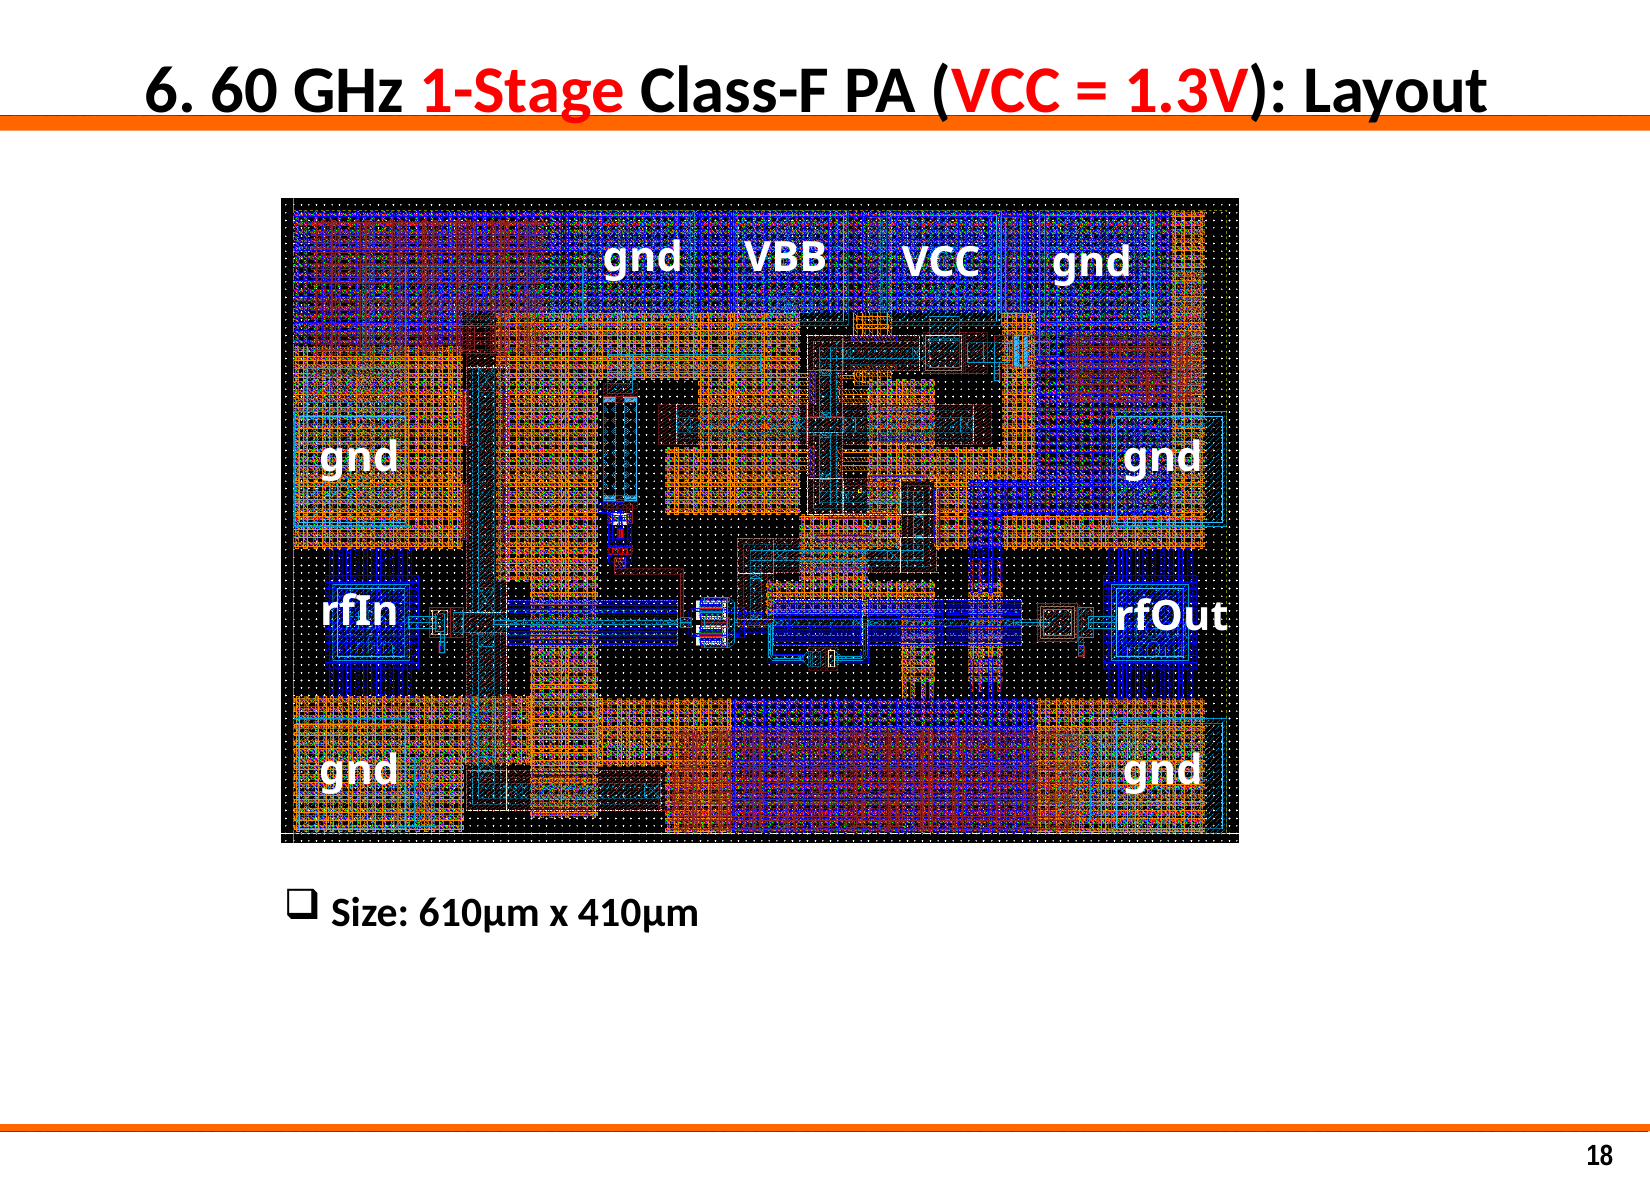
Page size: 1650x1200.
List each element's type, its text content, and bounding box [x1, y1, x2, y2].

text_box Size: 610μm x 410μm [269, 876, 1642, 942]
text_box 18 [1105, 1131, 1629, 1176]
title 6. 60 GHz 1-Stage Class-F PA (VCC = 1.3V): Layout [74, 0, 1560, 186]
picture [281, 198, 1239, 844]
